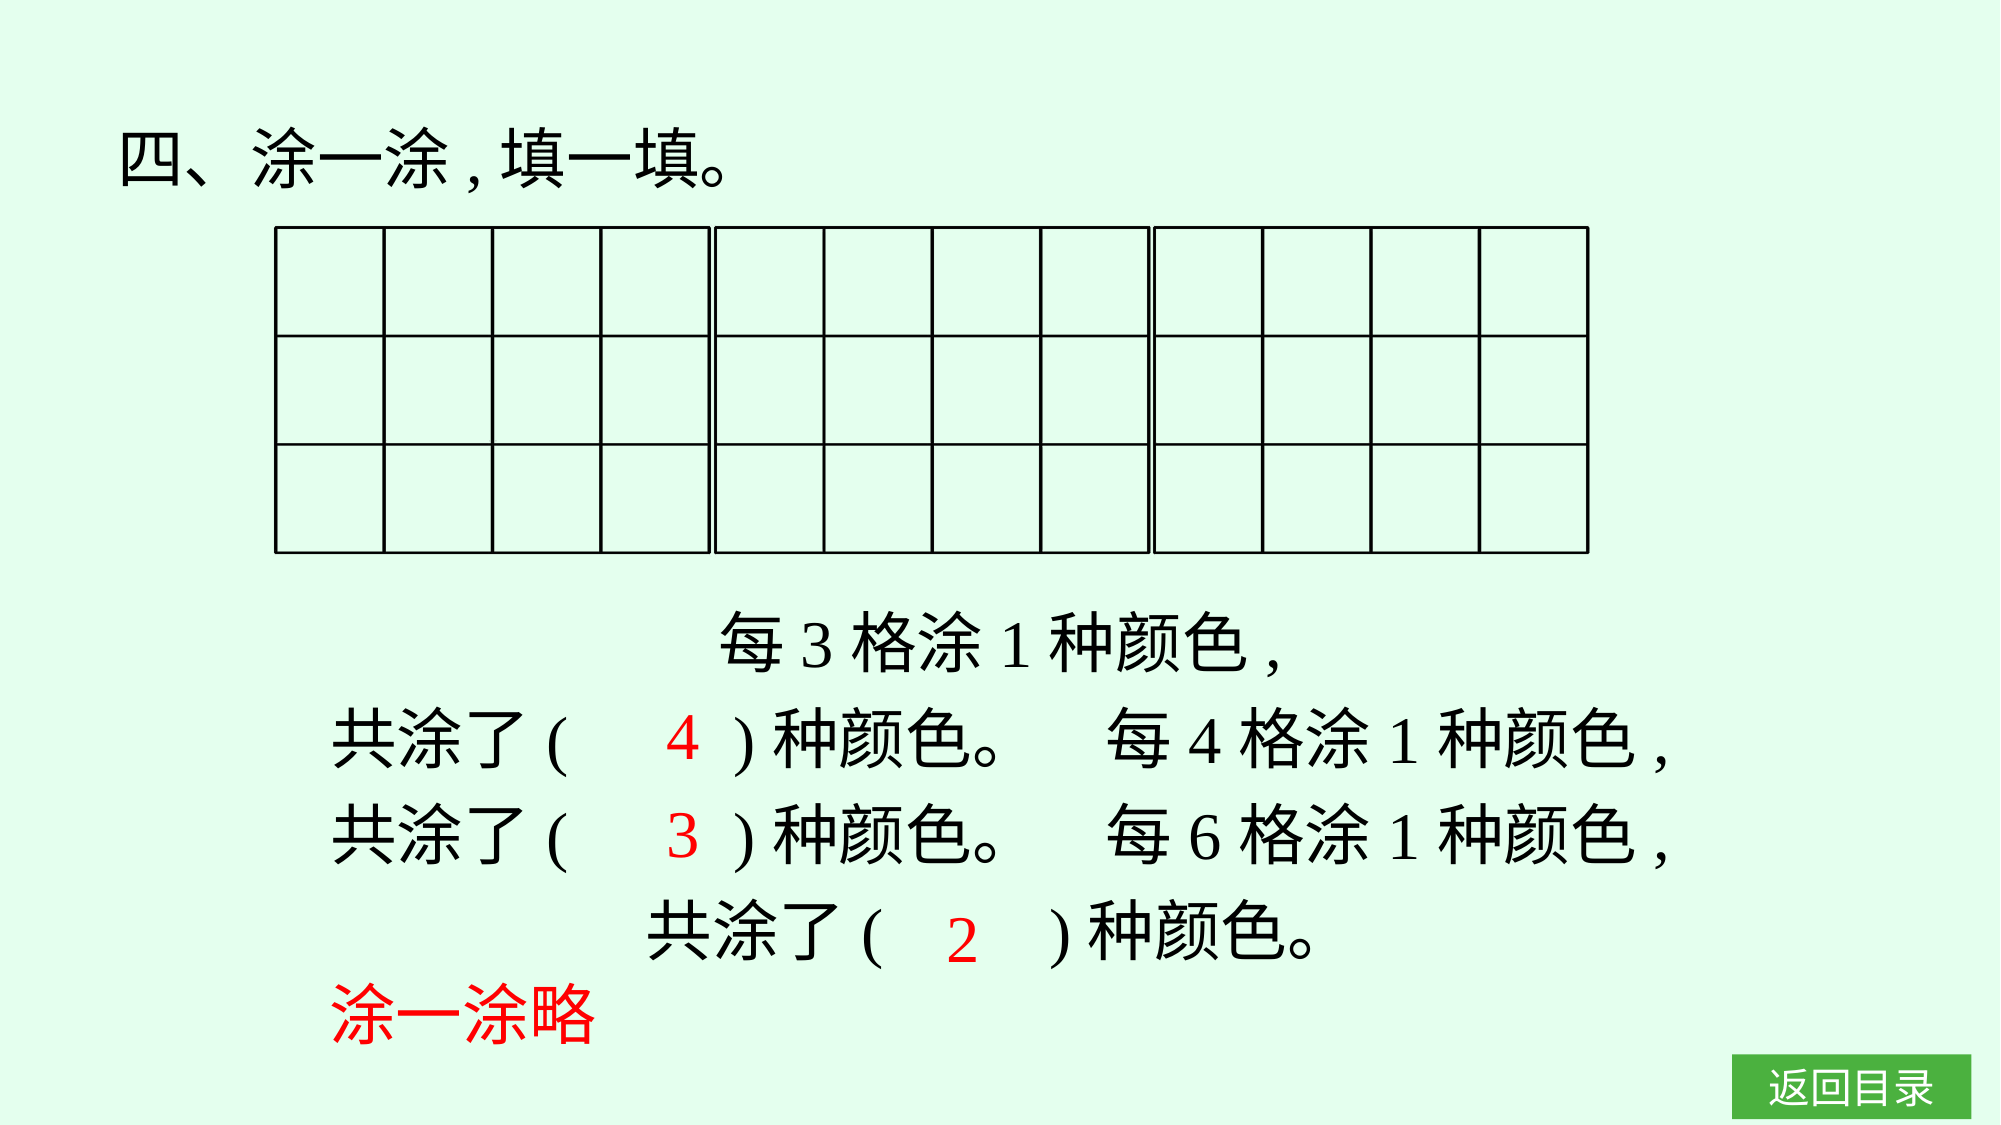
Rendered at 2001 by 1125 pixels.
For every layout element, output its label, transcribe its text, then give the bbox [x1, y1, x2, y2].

text_box 4 [651, 669, 715, 767]
text_box 2 [931, 872, 995, 984]
text_box 涂一涂略 [314, 949, 612, 1061]
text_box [73, 205, 1788, 578]
text_box 四、涂一涂,填一填。 [102, 93, 797, 205]
text_box 3 [651, 767, 715, 879]
text_box 每3格涂1种颜色, 共涂了( )种颜色。 每4格涂1种颜色, 共涂了( )种颜色。 每6格涂1种颜色, 共涂了( )种颜色。 [113, 577, 1887, 976]
